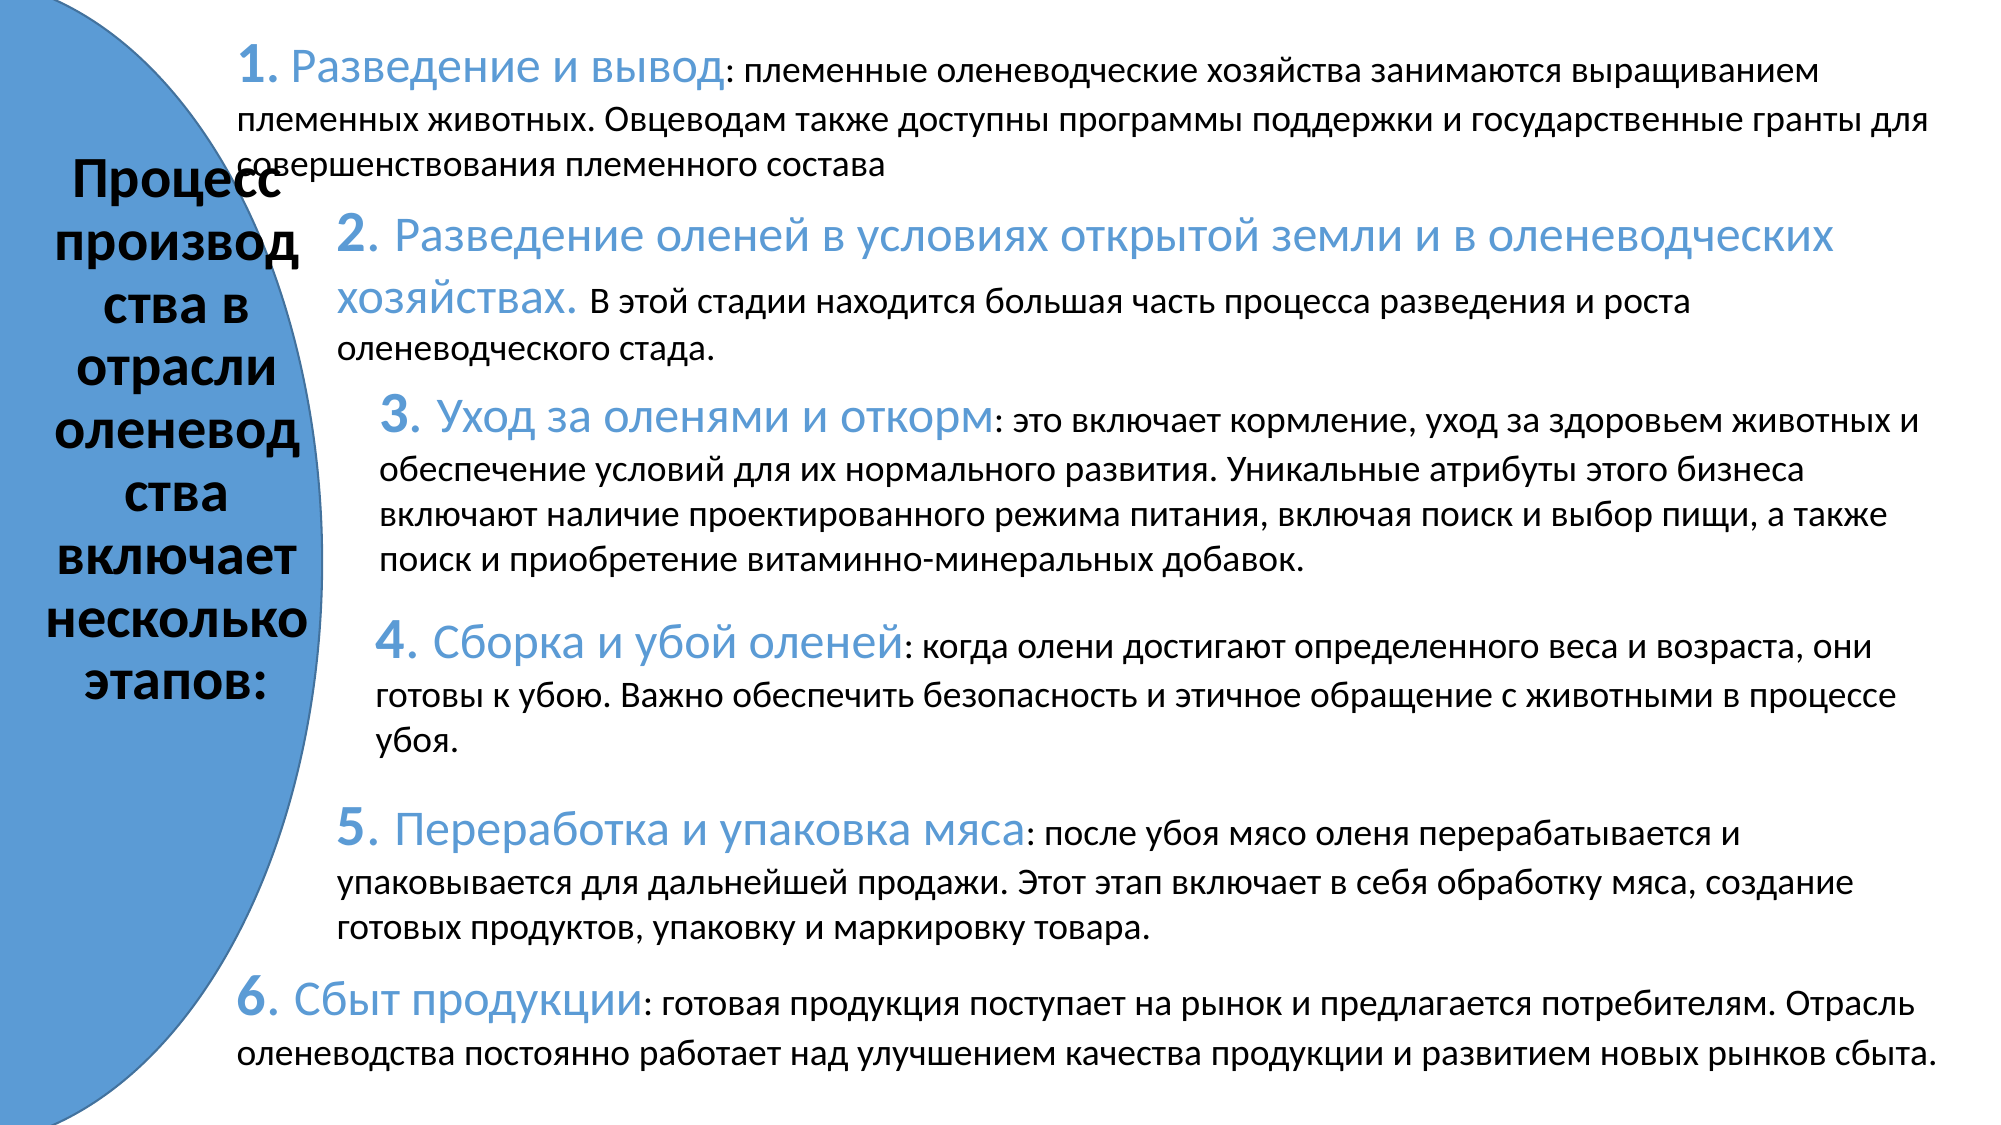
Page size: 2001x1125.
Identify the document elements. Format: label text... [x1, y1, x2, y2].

text_box 1. Разведение и вывод: племенные оленеводческие хозяйства занимаются выращиванием племенных животных. Овцеводам также доступны программы поддержки и государственные гранты для совершенствования племенного состава [221, 16, 1972, 192]
text_box 2. Разведение оленей в условиях открытой земли и в оленеводческих хозяйствах. В этой стадии находится большая часть процесса разведения и роста оленеводческого стада. [322, 185, 1986, 376]
text_box [0, 0, 205, 1125]
text_box 3. Уход за оленями и откорм: это включает кормление, уход за здоровьем животных и обеспечение условий для их нормального развития. Уникальные атрибуты этого бизнеса включают наличие проектированного режима питания, включая поиск и выбор пищи, а также поиск и приобретение витаминно-минеральных добавок. [364, 366, 1986, 587]
text_box 6. Сбыт продукции: готовая продукция поступает на рынок и предлагается потребителям. Отрасль оленеводства постоянно работает над улучшением качества продукции и развитием новых рынков сбыта. [221, 950, 1972, 1080]
text_box [319, 474, 324, 650]
text_box 4. Сборка и убой оленей: когда олени достигают определенного веса и возраста, они готовы к убою. Важно обеспечить безопасность и этичное обращение с животными в процессе убоя. [360, 593, 1986, 768]
text_box 5. Переработка и упаковка мяса: после убоя мясо оленя перерабатывается и упаковывается для дальнейшей продажи. Этот этап включает в себя обработку мяса, создание готовых продуктов, упаковку и маркировку товара. [322, 780, 1990, 955]
list Процесс производства в отрасли оленеводства включает несколько этапов: [35, 132, 319, 1043]
